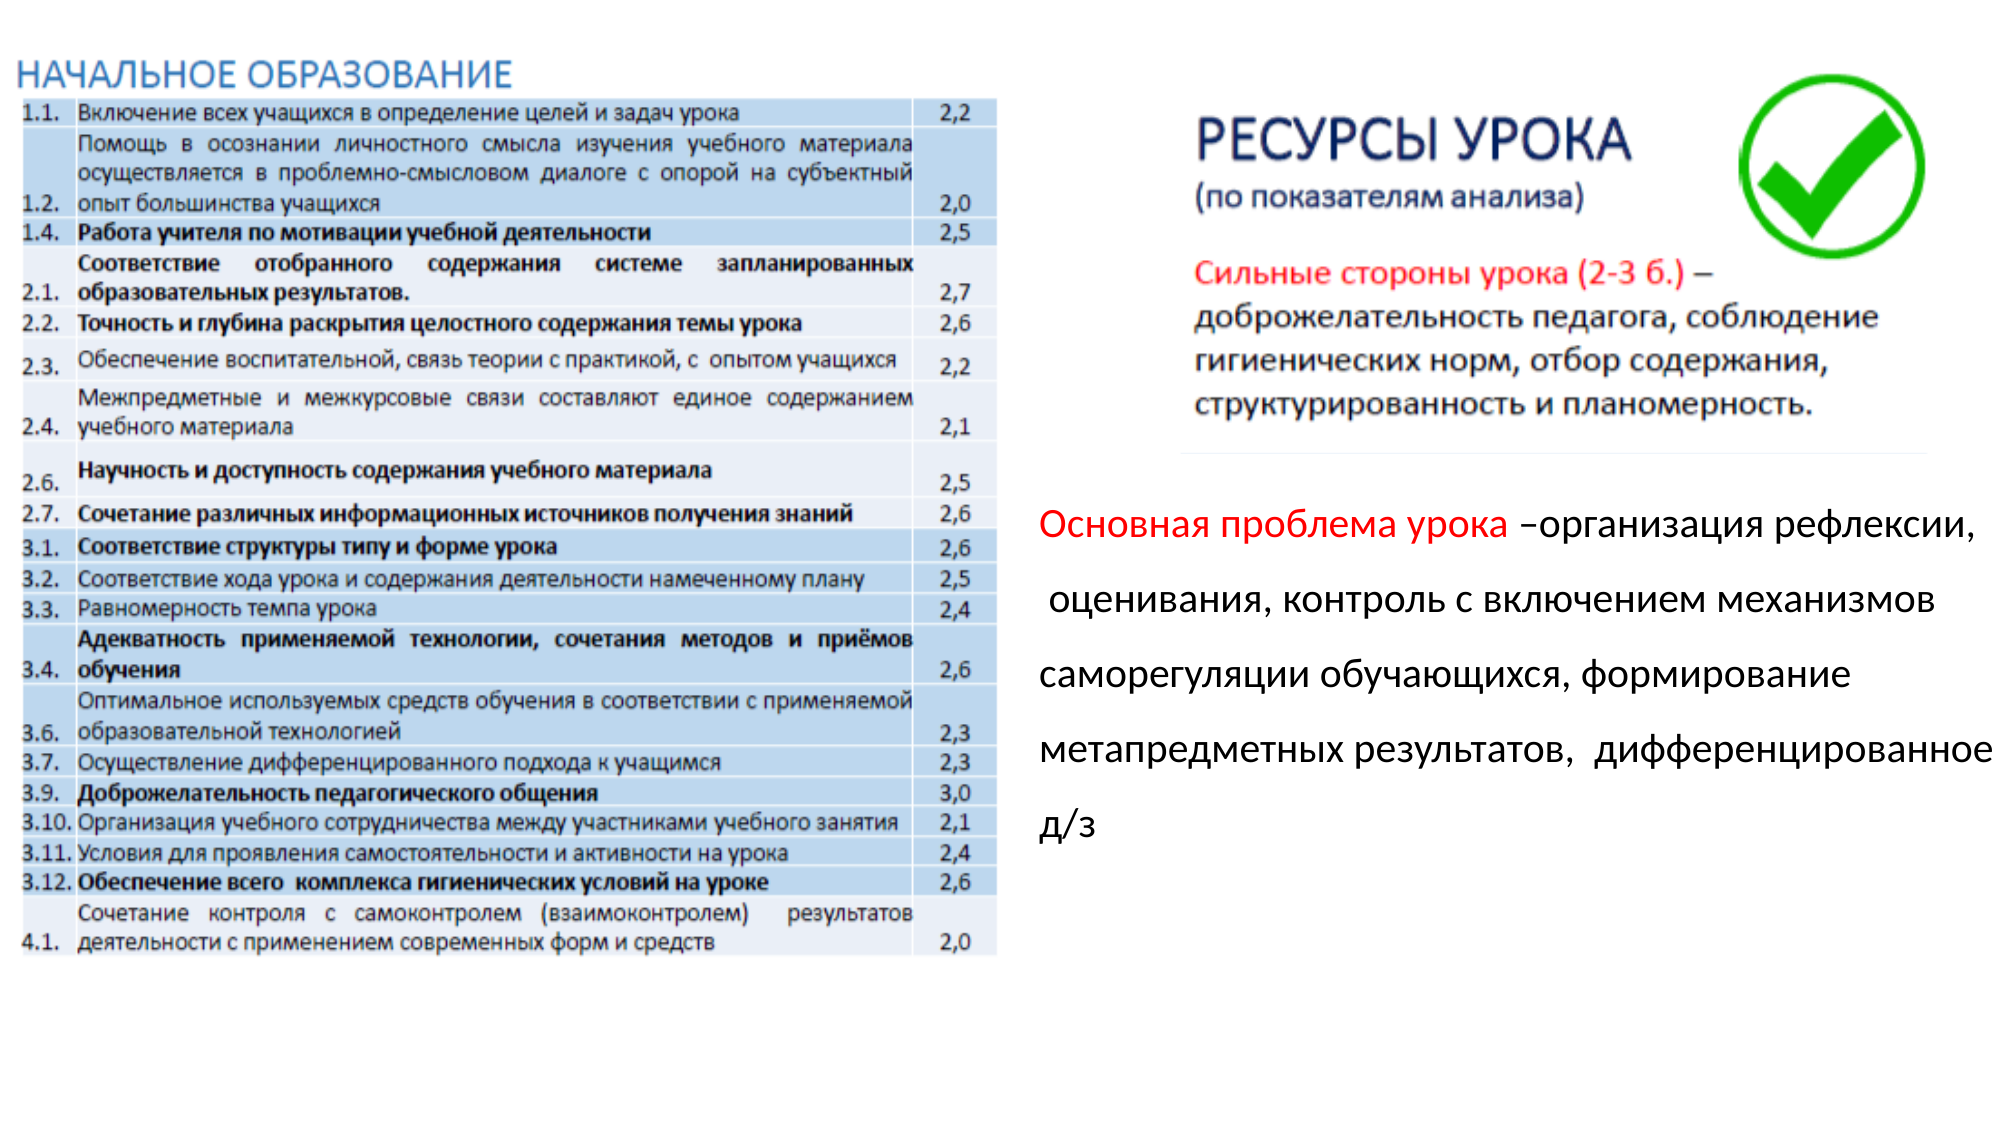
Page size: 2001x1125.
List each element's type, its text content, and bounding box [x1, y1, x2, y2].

picture [1180, 58, 1938, 454]
text_box Основная проблема урока –организация рефлексии, оценивания, контроль с включением механизмов саморегуляции обучающихся, формирование метапредметных результатов, дифференцированное д/з [1024, 462, 2000, 853]
picture [0, 37, 1009, 968]
